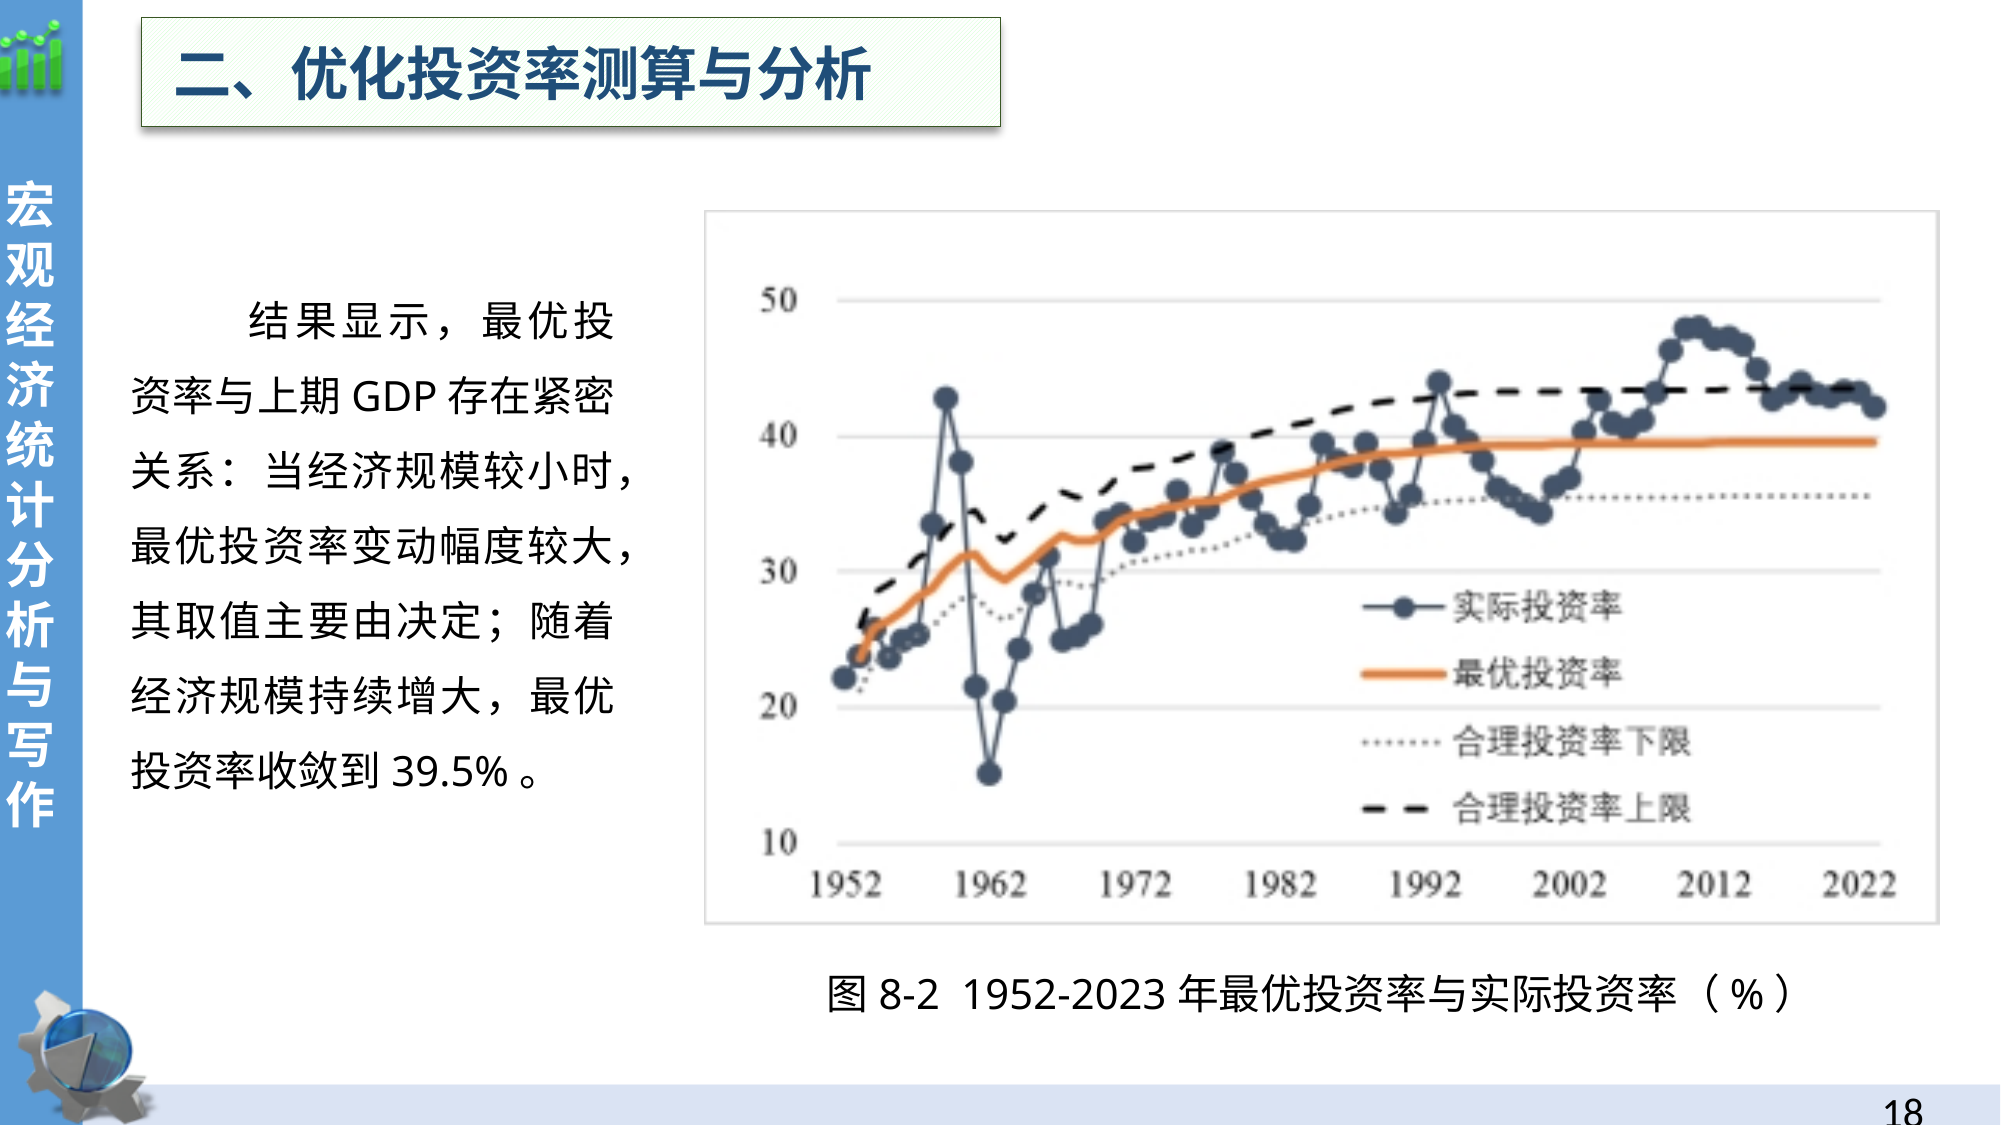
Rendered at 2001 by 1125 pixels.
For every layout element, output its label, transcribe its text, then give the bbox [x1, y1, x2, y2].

text_box [203, 730, 1867, 1025]
text_box 二、优化投资率测算与分析 [141, 17, 1000, 127]
text_box [179, 238, 704, 1025]
text_box 图8-2 1952-2023年最优投资率与实际投资率（%） [810, 960, 1833, 1026]
picture [0, 0, 2001, 1125]
text_box 17 [1786, 1085, 1940, 1125]
